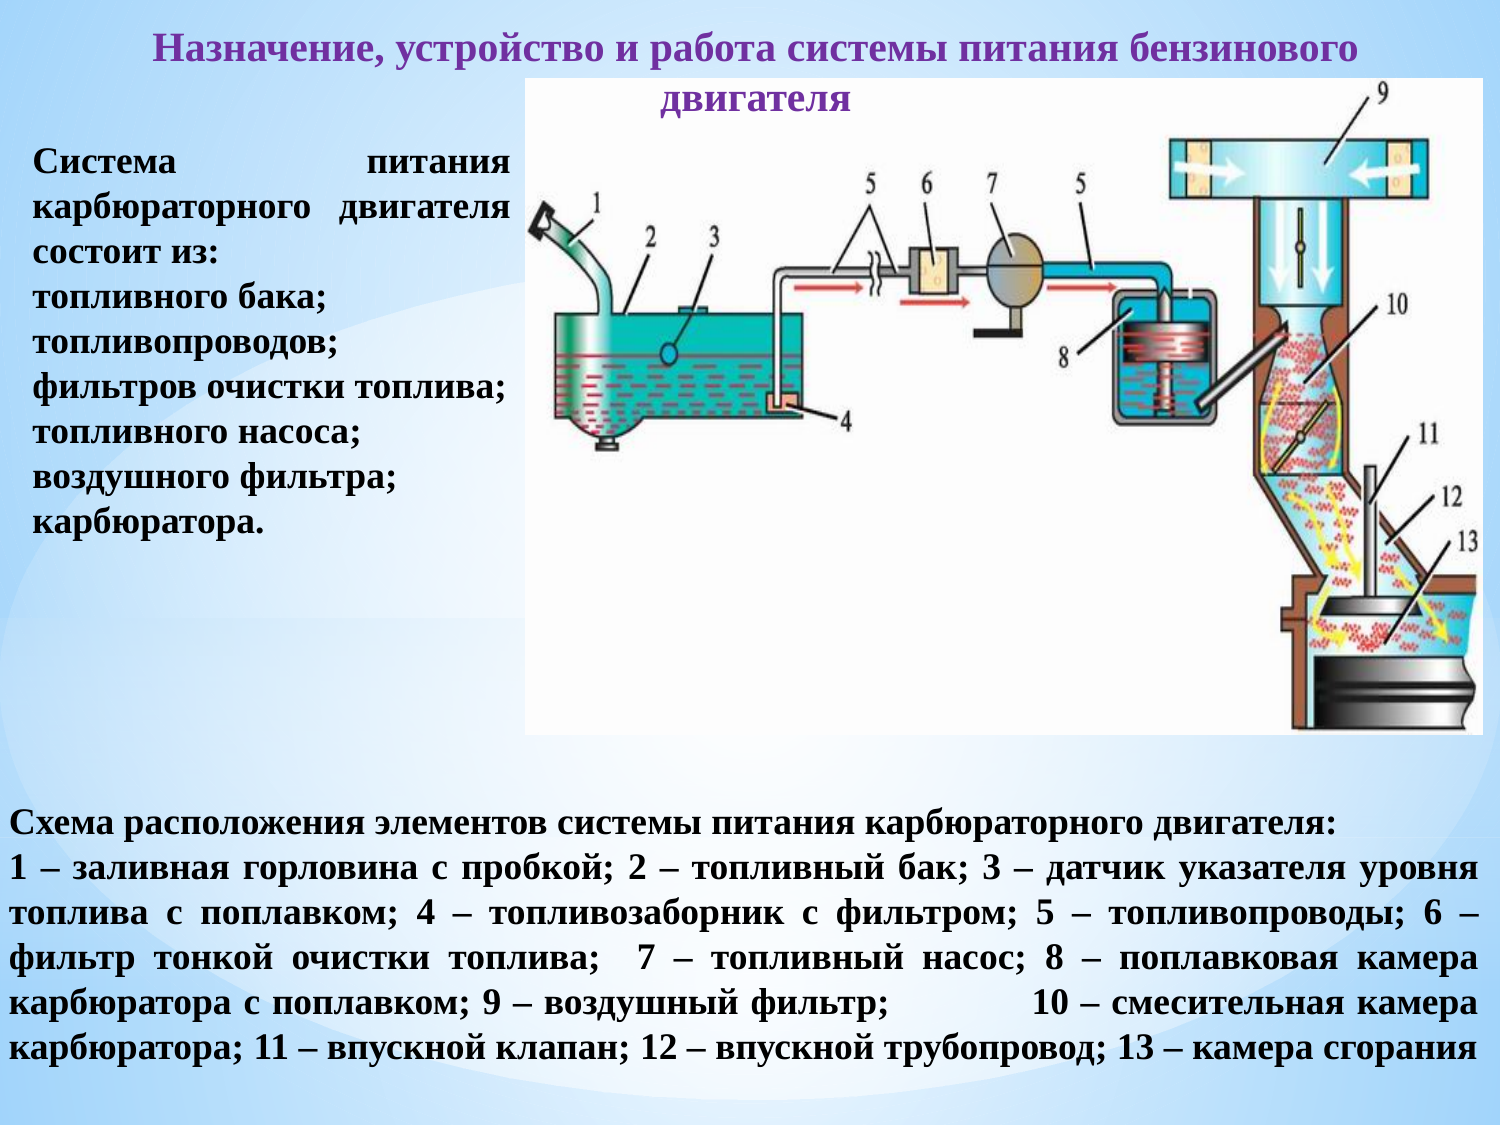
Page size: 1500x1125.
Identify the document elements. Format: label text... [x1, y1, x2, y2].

text_box Система питания карбюраторного двигателя состоит из: топливного бака; топливопроводов; фильтров очистки топлива; топливного насоса; воздушного фильтра; карбюратора. [17, 128, 519, 549]
picture [525, 77, 1483, 735]
text_box Назначение, устройство и работа системы питания бензинового двигателя [112, 12, 1400, 128]
text_box Схема расположения элементов системы питания карбюраторного двигателя: 1 – заливная горловина с пробкой; 2 – топливный бак; 3 – датчик указателя уровня топлива с поплавком; 4 – топливозаборник с фильтром; 5 – топливопроводы; 6 – фильтр тонкой очистки топлива; 7 – топливный насос; 8 – поплавковая камера карбюратора с поплавком; 9 – воздушный фильтр; 10 – смесительная камера карбюратора; 11 – впускной клапан; 12 – впускной трубопровод; 13 – камера сгорания [0, 790, 1495, 1075]
